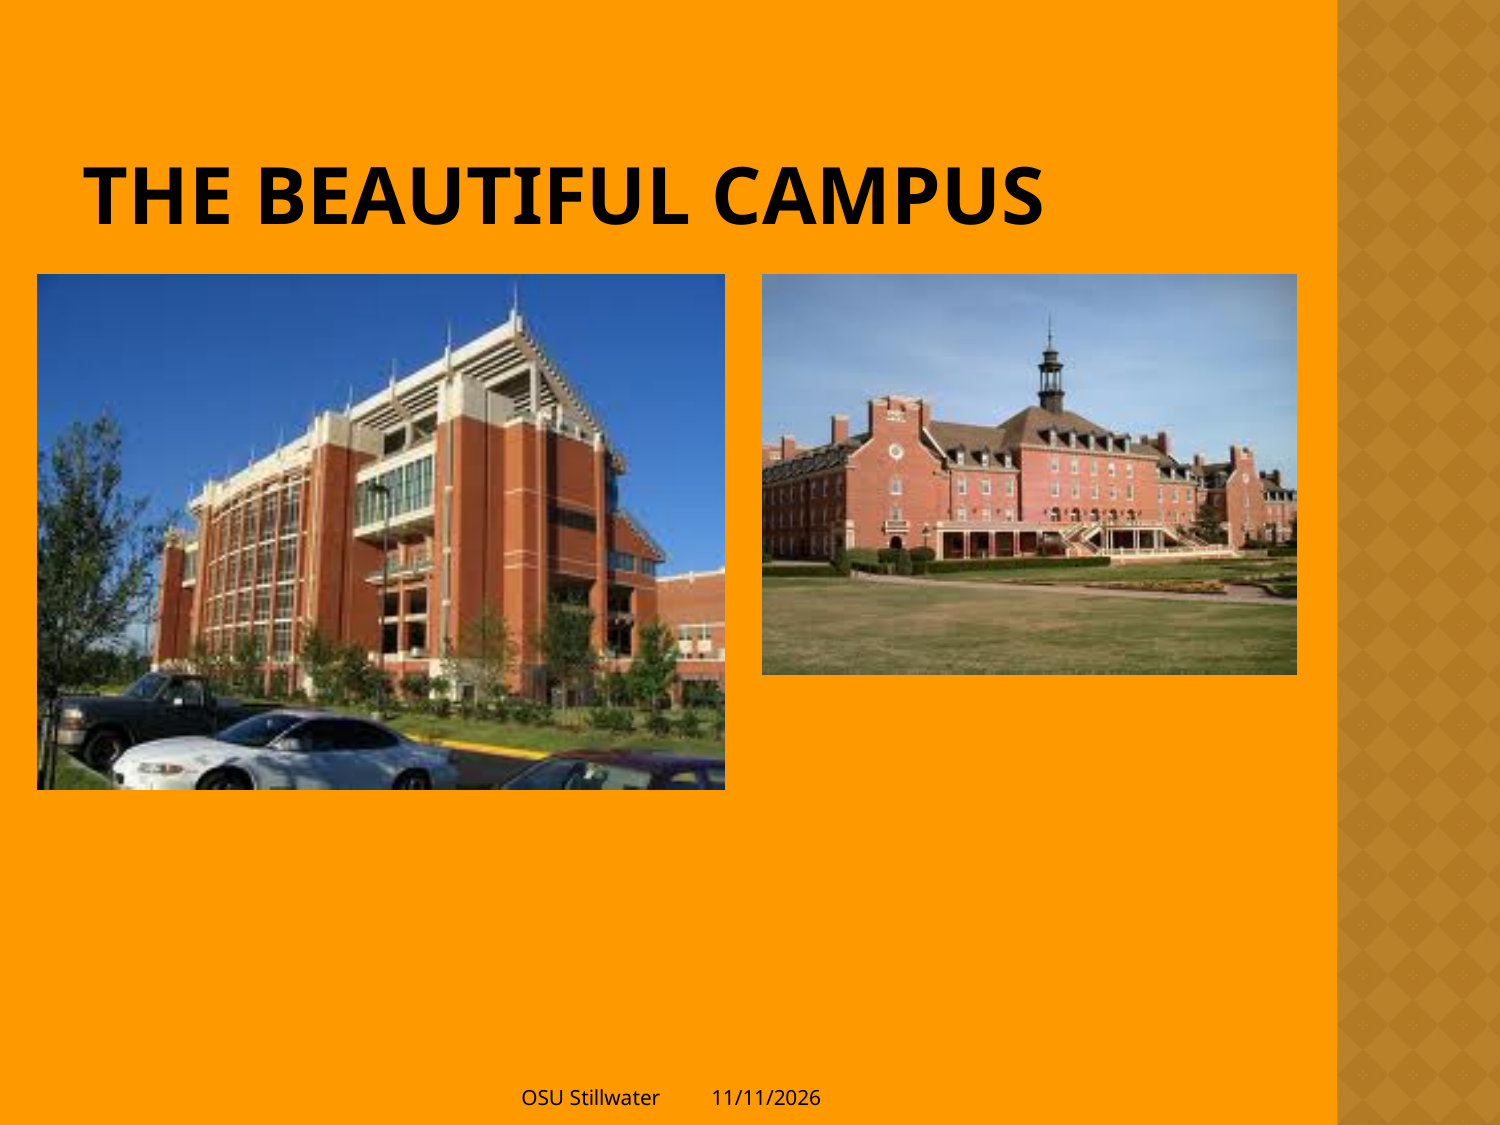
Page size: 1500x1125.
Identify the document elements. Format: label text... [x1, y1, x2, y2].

title the beautiful campus [75, 52, 1263, 240]
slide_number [696, 1075, 1025, 1113]
picture [762, 274, 1297, 676]
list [36, 274, 726, 791]
footer OSU Stillwater [75, 1075, 675, 1114]
